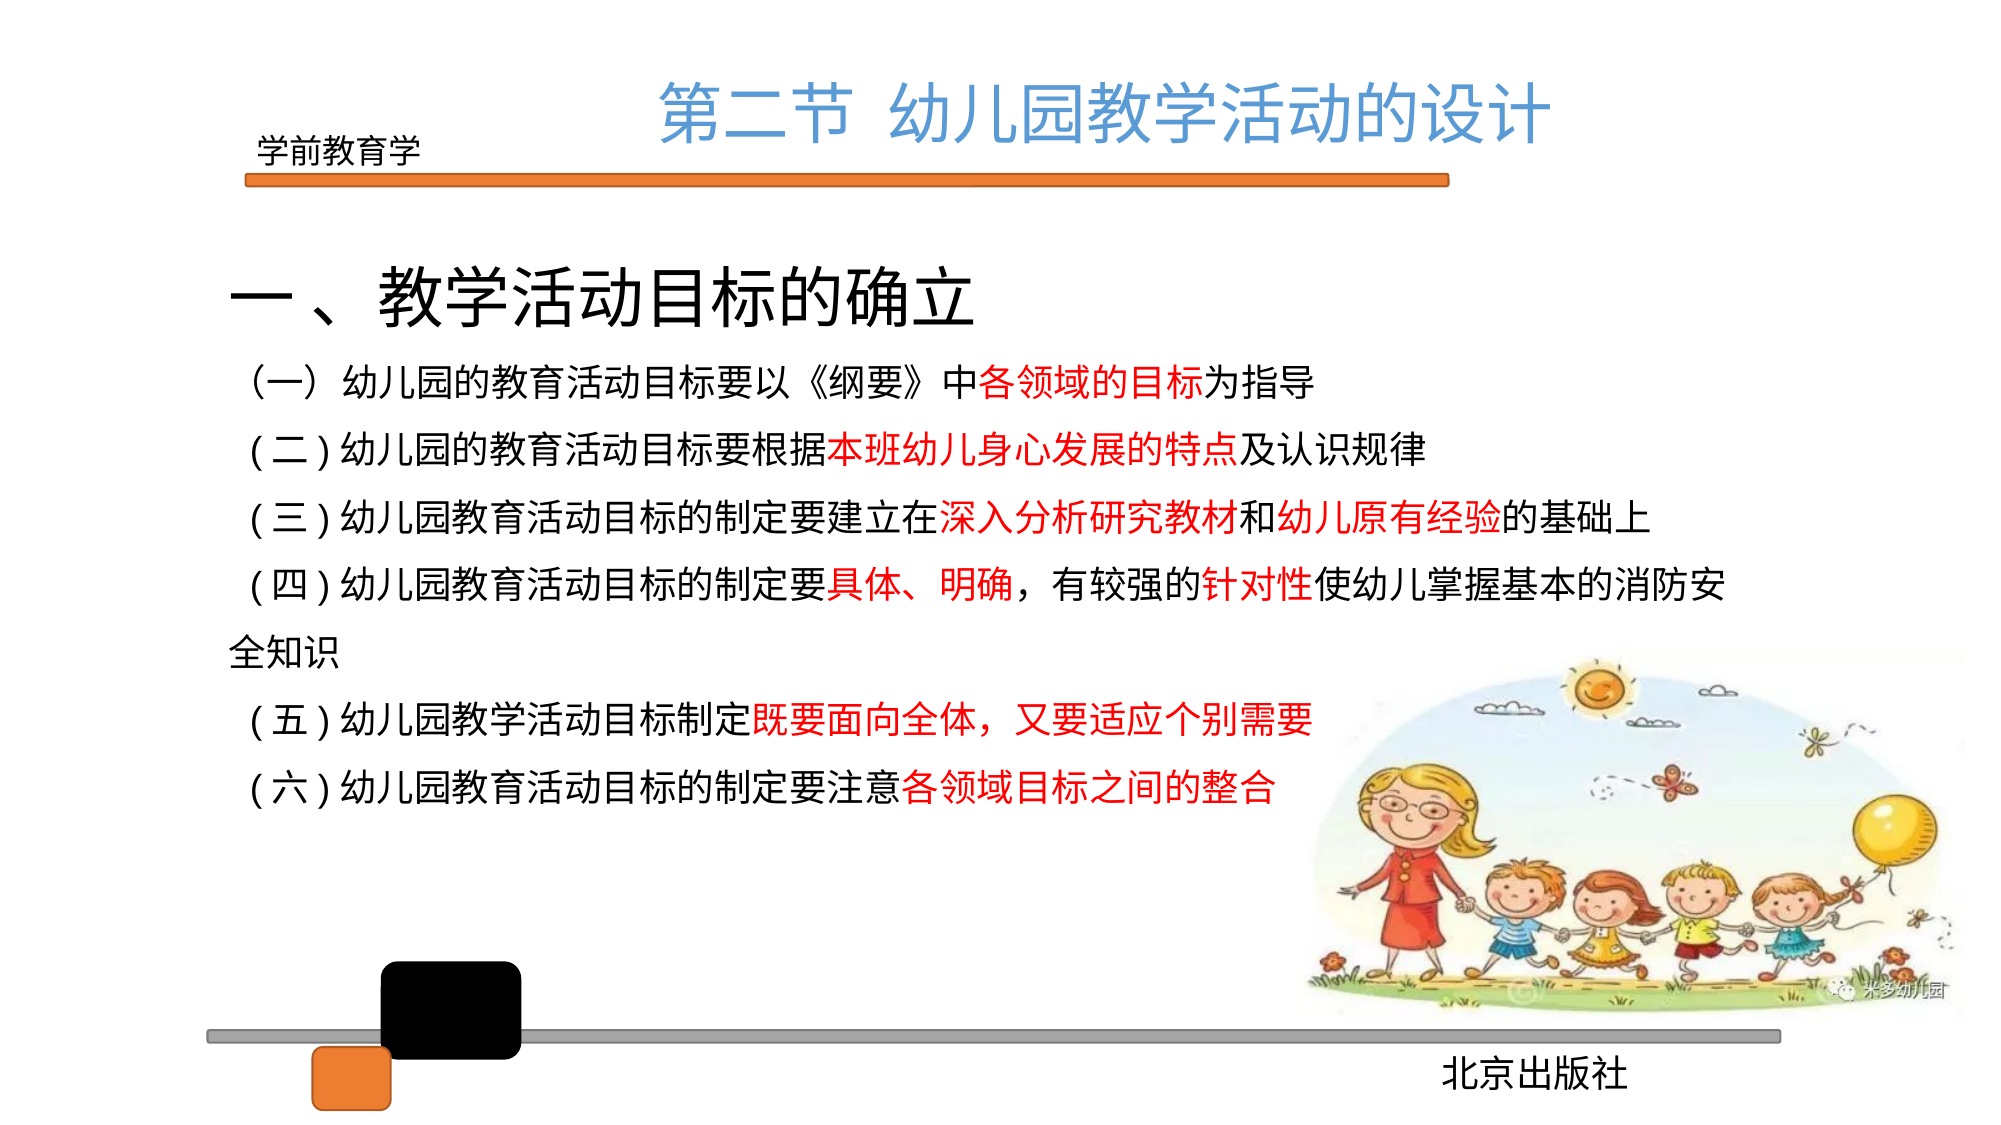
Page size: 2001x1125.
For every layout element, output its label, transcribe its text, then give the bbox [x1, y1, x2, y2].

text_box 一 、教学活动目标的确立 （一）幼儿园的教育活动目标要以《纲要》中各领域的目标为指导 (二)幼儿园的教育活动目标要根据本班幼儿身心发展的特点及认识规律 (三)幼儿园教育活动目标的制定要建立在深入分析研究教材和幼儿原有经验的基础上 (四)幼儿园教育活动目标的制定要具体、明确，有较强的针对性使幼儿掌握基本的消防安全知识 (五)幼儿园教学活动目标制定既要面向全体，又要适应个别需要 (六)幼儿园教育活动目标的制定要注意各领域目标之间的整合 [214, 208, 1771, 936]
text_box 第二节 幼儿园教学活动的设计 [641, 64, 1569, 160]
picture [1294, 647, 1965, 1020]
